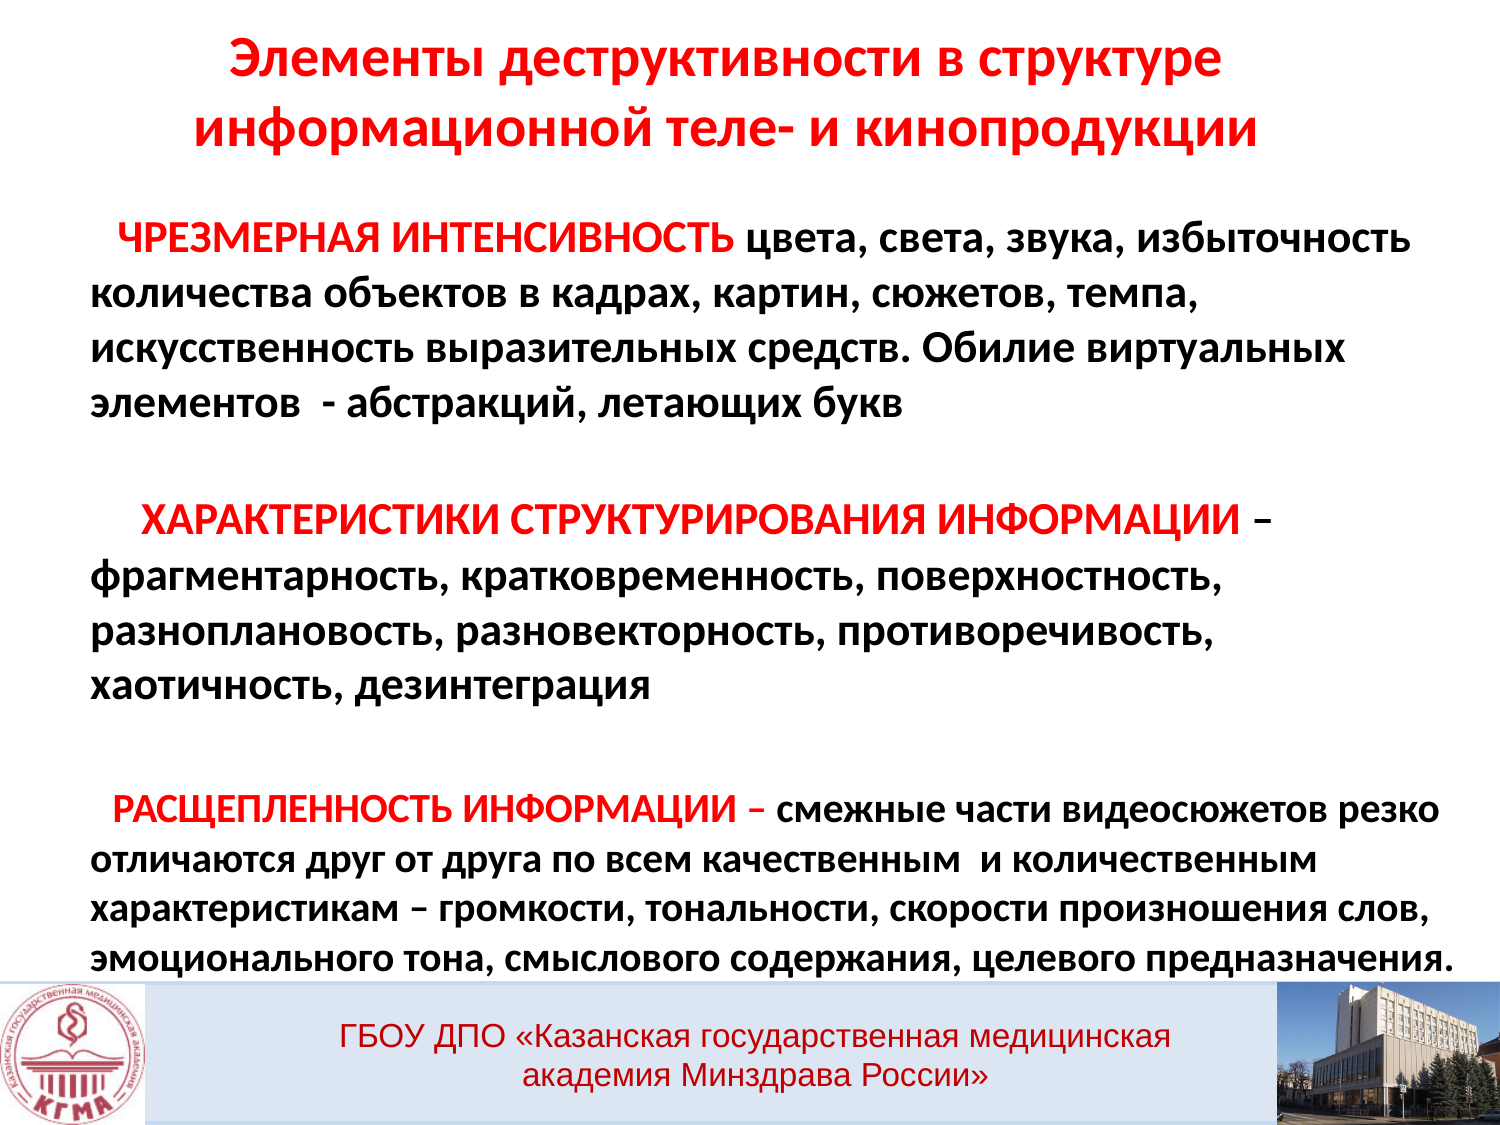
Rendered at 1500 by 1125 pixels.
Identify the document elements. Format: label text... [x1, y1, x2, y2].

title Элементы деструктивности в структуре информационной теле- и кинопродукции [0, 0, 1454, 176]
list ЧРЕЗМЕРНАЯ ИНТЕНСИВНОСТЬ цвета, света, звука, избыточность количества объектов в кадрах, картин, сюжетов, темпа, искусственность выразительных средств. Обилие виртуальных элементов - абстракций, летающих букв ХАРАКТЕРИСТИКИ СТРУКТУРИРОВАНИЯ ИНФОРМАЦИИ – фрагментарность, кратковременность, поверхностность, разноплановость, разновекторность, противоречивость, хаотичность, дезинтеграция РАСЩЕПЛЕННОСТЬ ИНФОРМАЦИИ – смежные части видеосюжетов резко отличаются друг от друга по всем качественным и количественным характеристикам – громкости, тональности, скорости произношения слов, эмоционального тона, смыслового содержания, целевого предназначения. [23, 199, 1477, 981]
text_box [0, 981, 1278, 1125]
picture [0, 984, 145, 1125]
text_box ГБОУ ДПО «Казанская государственная медицинская академия Минздрава России» [316, 1006, 1196, 1101]
picture [1277, 982, 1500, 1125]
